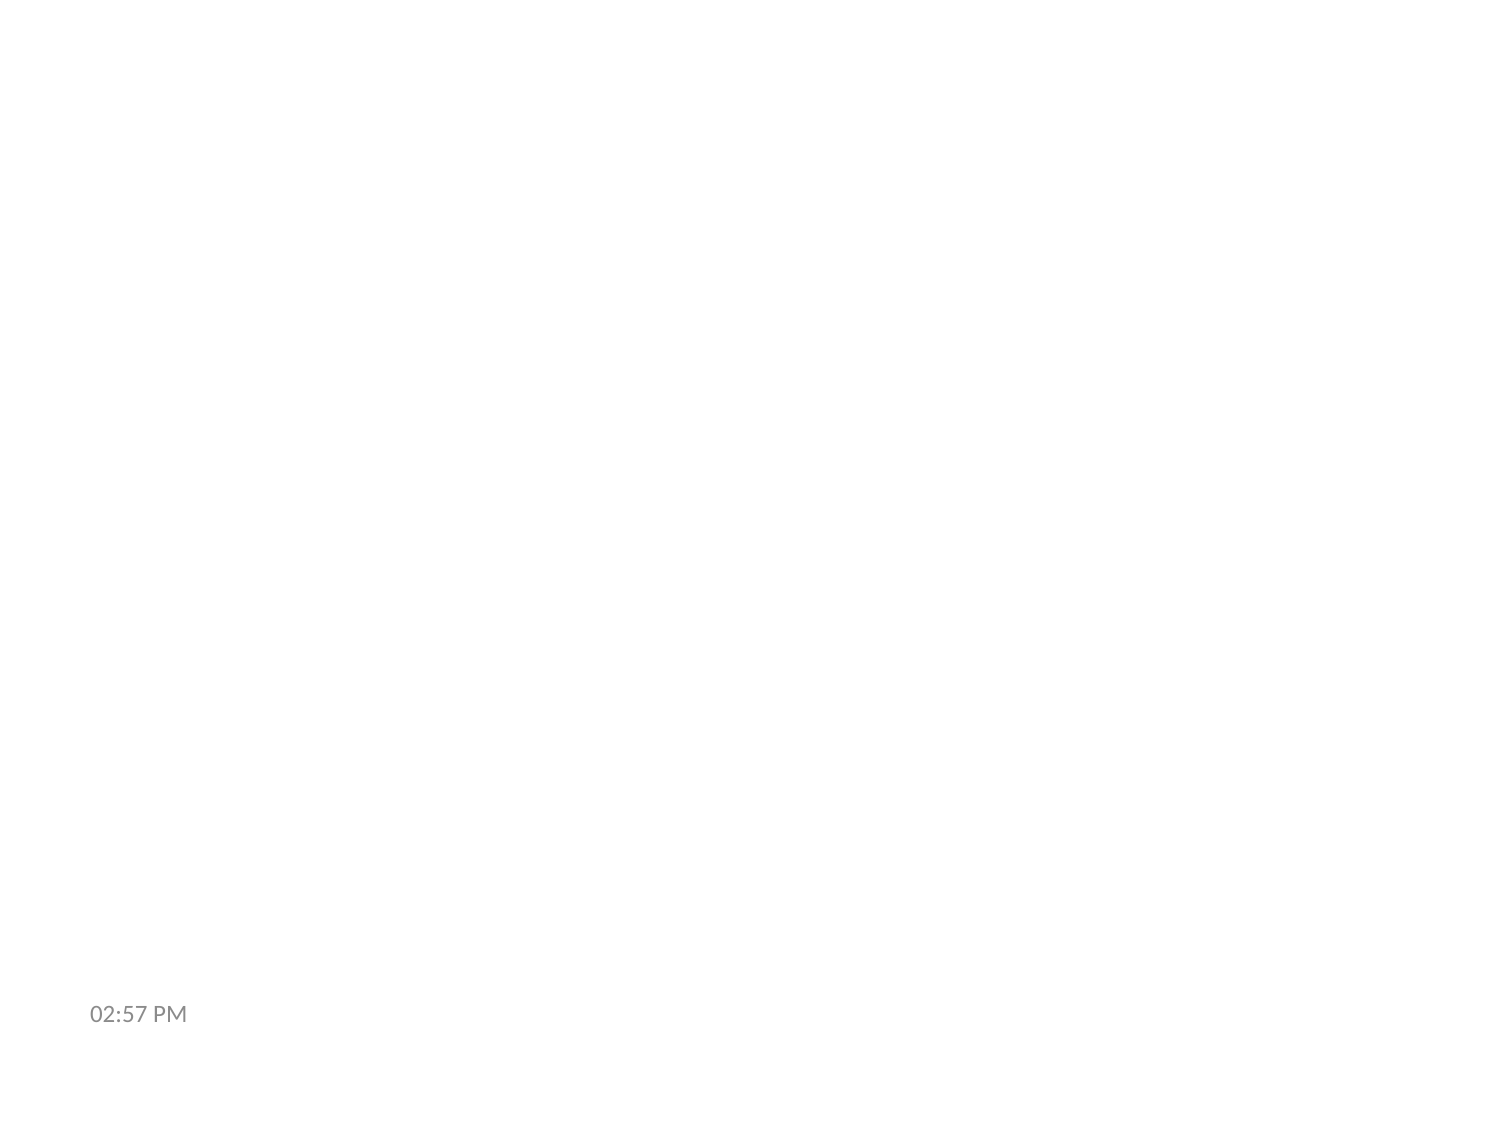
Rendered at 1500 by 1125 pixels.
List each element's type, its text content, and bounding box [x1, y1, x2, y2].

text_box 3:35 PM [75, 982, 425, 1043]
